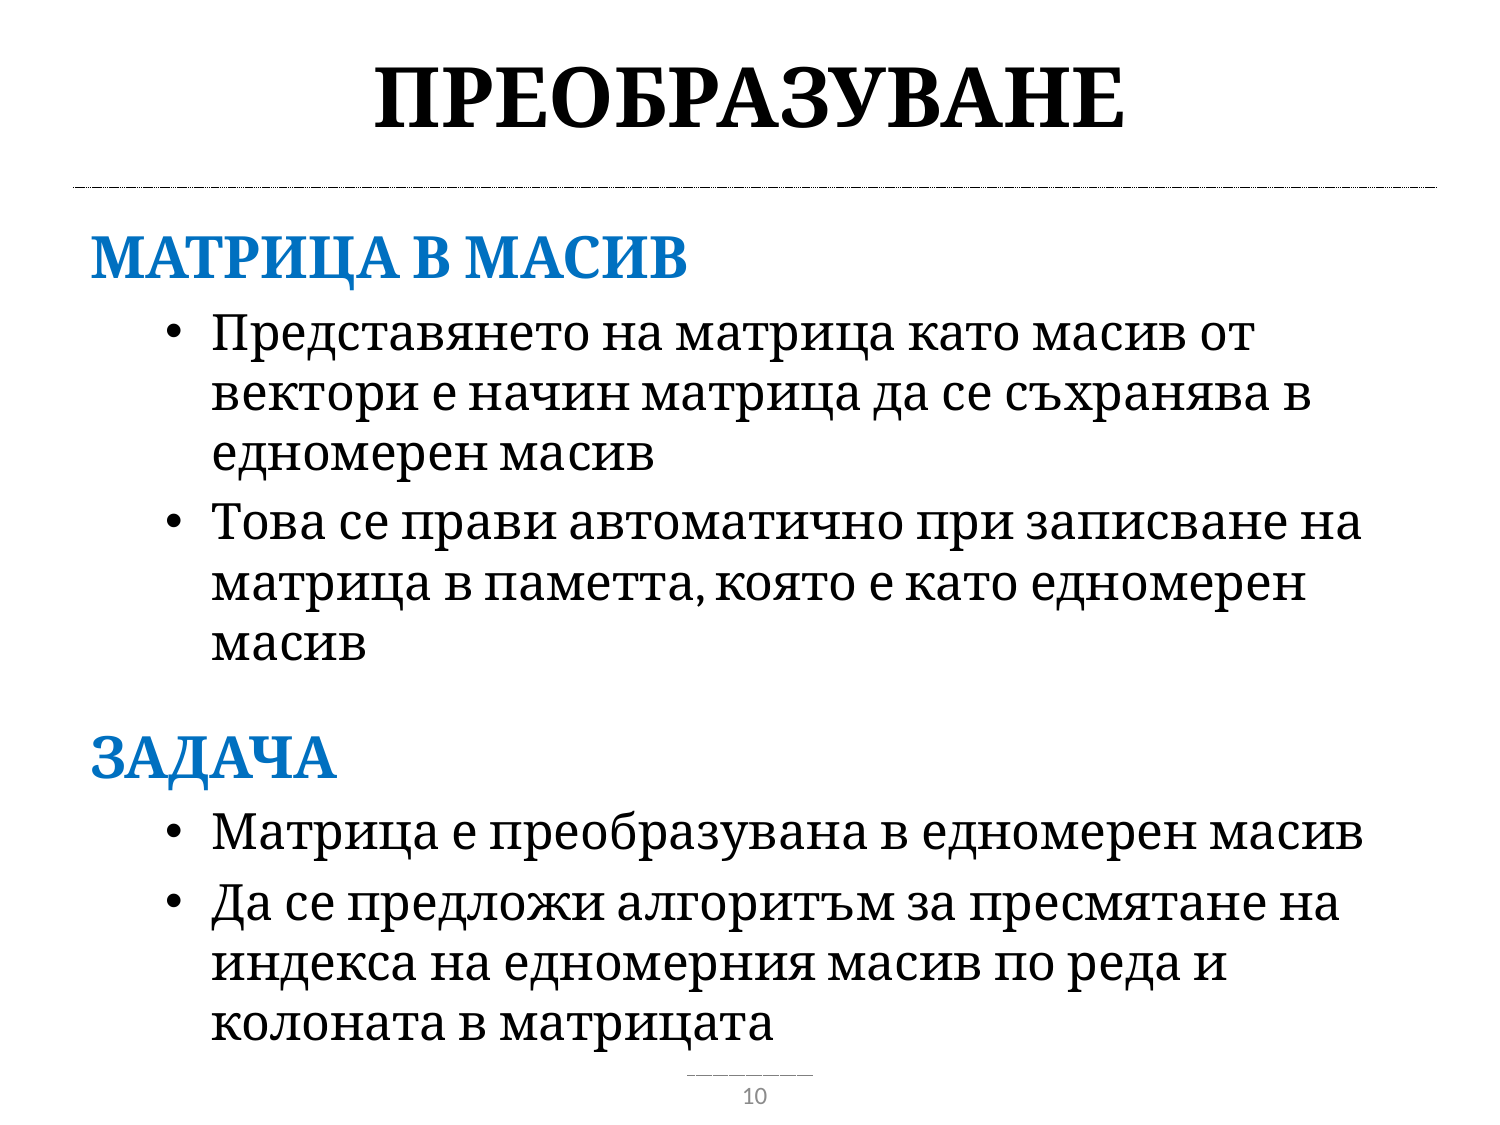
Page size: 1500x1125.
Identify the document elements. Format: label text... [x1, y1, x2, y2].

title Преобразуване [0, 0, 1500, 188]
list Матрица в масив Представянето на матрица като масив от вектори е начин матрица да се съхранява в едномерен масив Това се прави автоматично при записване на матрица в паметта, която е като едномерен масив Задача Матрица е преобразувана в едномерен масив Да се предложи алгоритъм за пресмятане на индекса на едномерния масив по реда и колоната в матрицата [75, 212, 1450, 1063]
slide_number 10 [579, 1065, 930, 1125]
